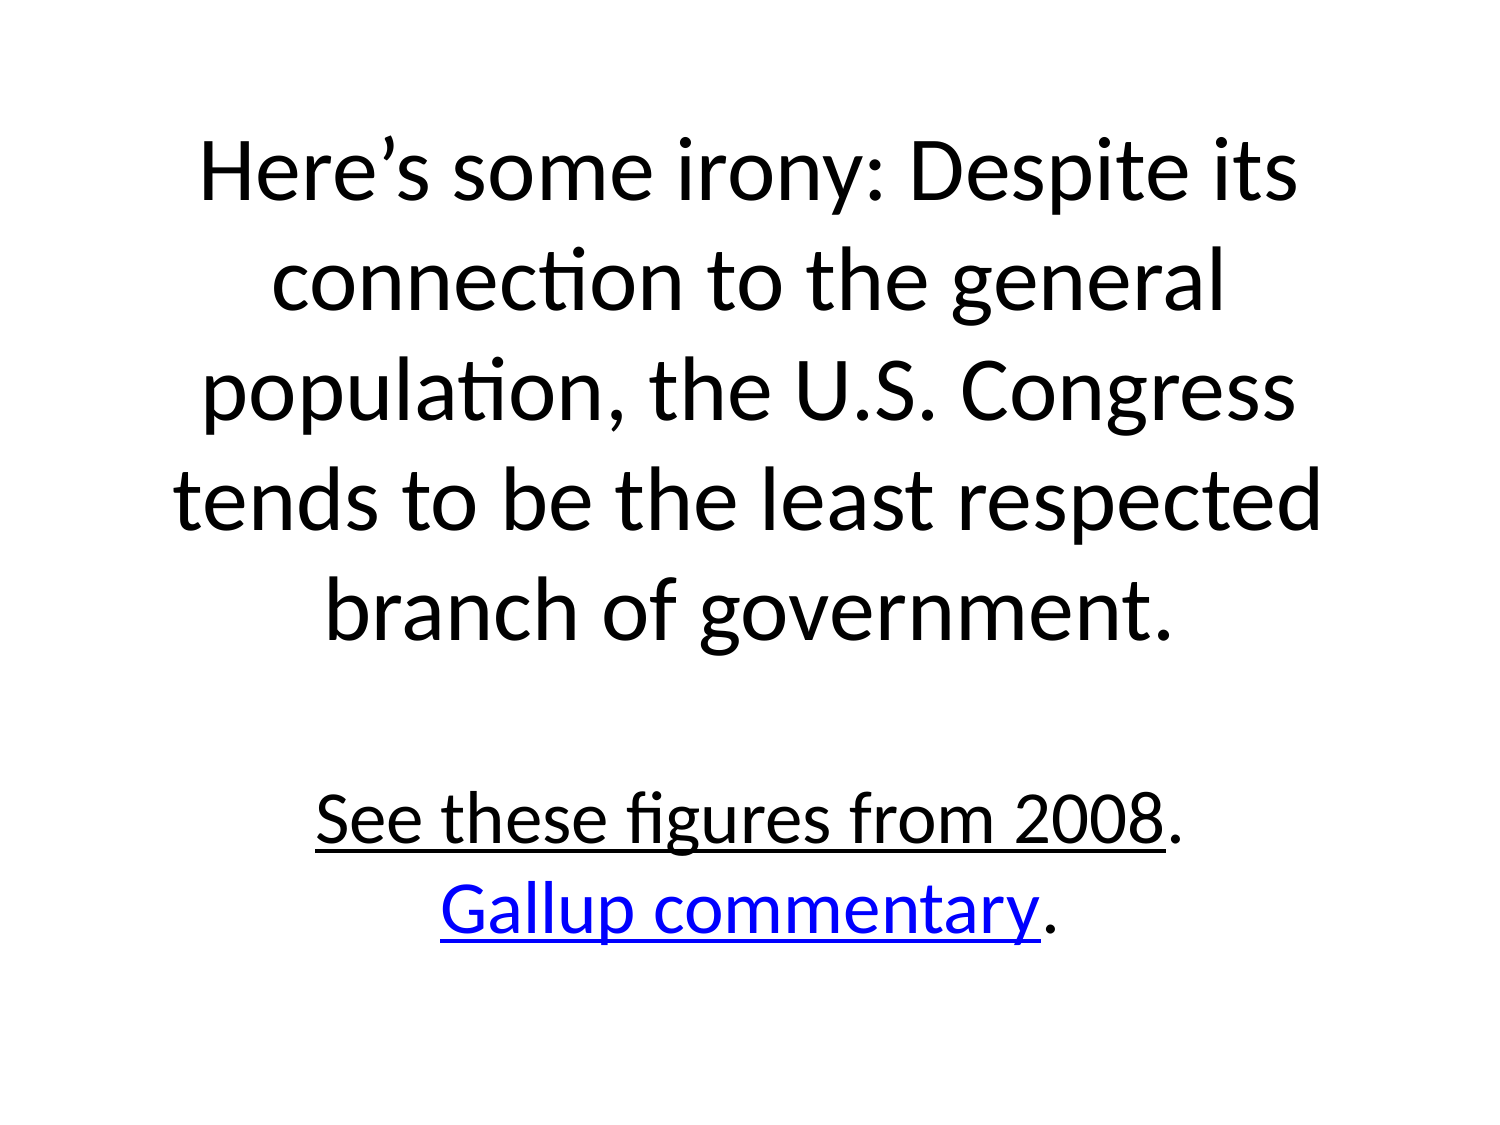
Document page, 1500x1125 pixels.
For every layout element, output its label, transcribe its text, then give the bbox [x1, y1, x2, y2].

title Here’s some irony: Despite its connection to the general population, the U.S. Congress tends to be the least respected branch of government. See these figures from 2008. Gallup commentary. [74, 44, 1426, 1013]
